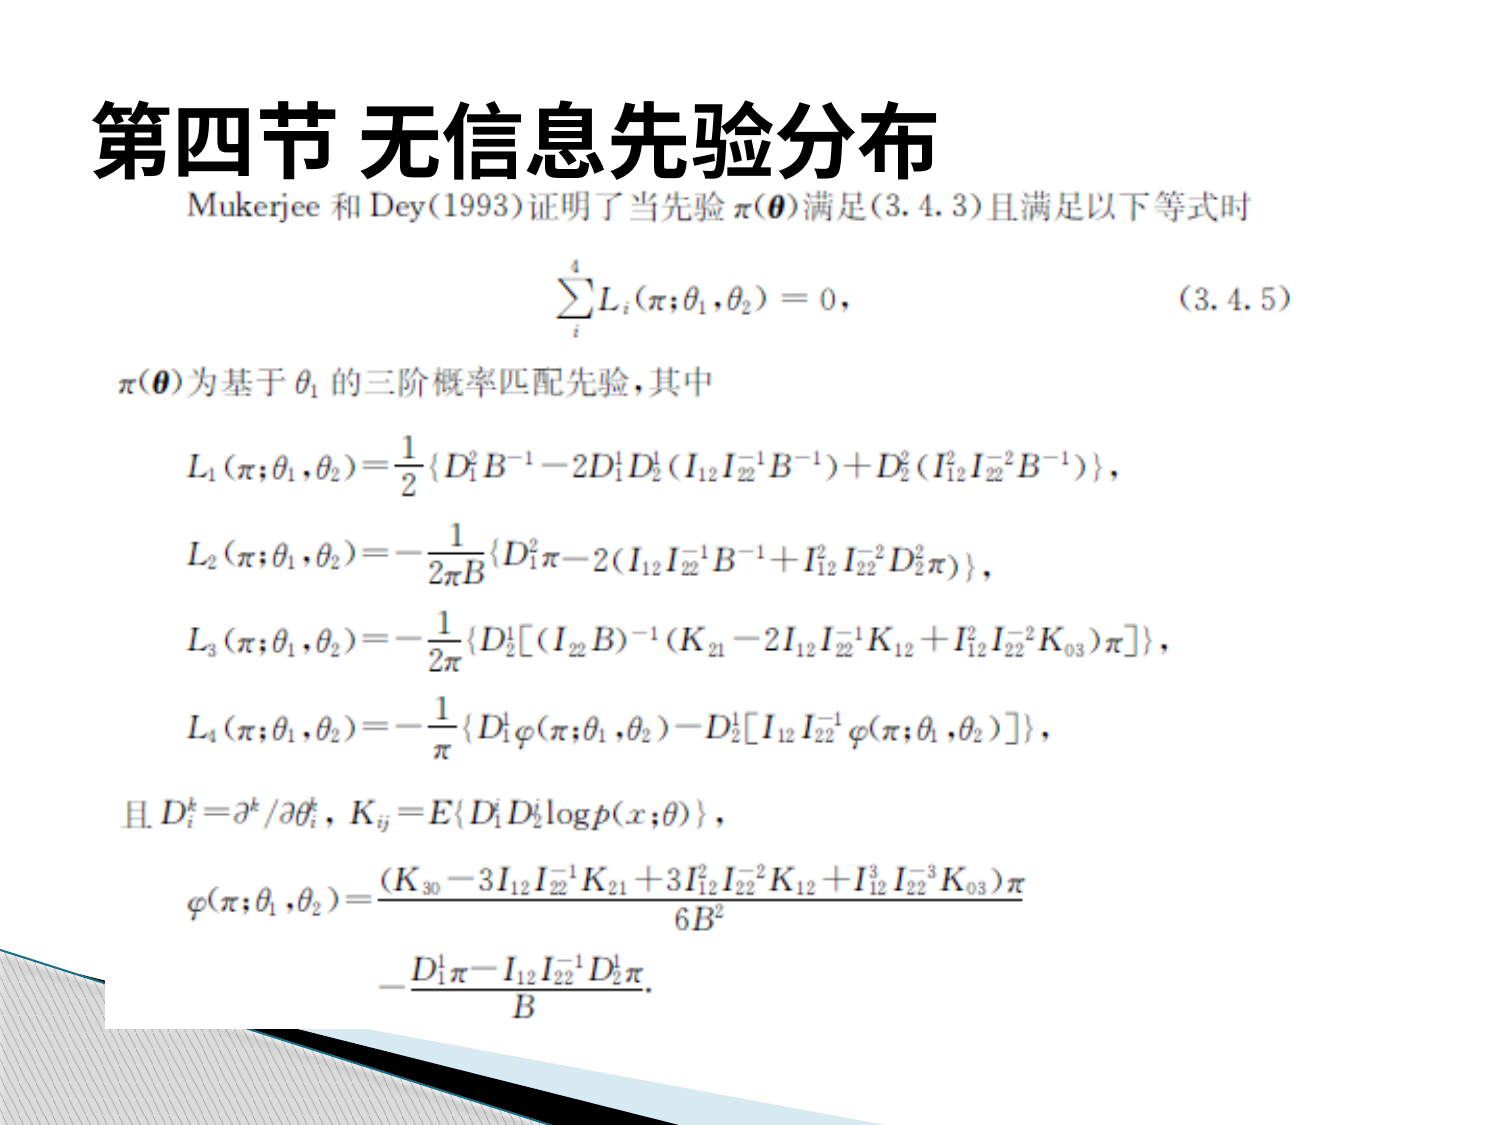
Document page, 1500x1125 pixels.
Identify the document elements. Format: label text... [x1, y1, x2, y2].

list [105, 175, 1313, 1029]
title 第四节 无信息先验分布 [75, 45, 1425, 233]
